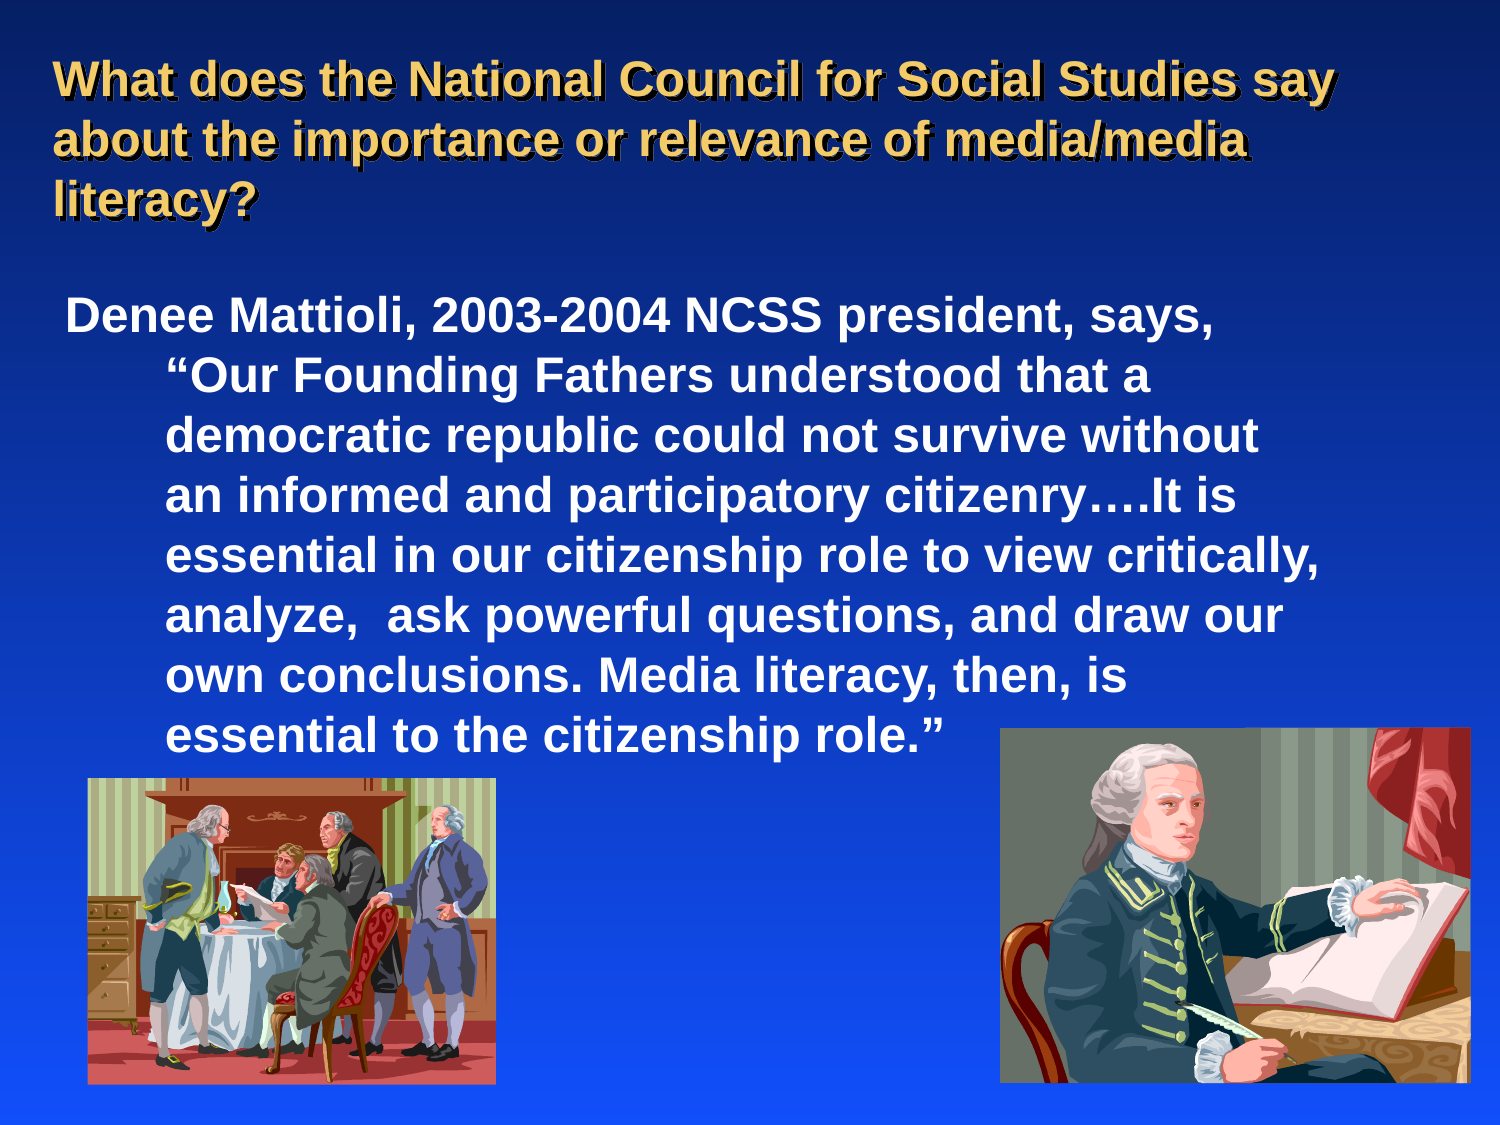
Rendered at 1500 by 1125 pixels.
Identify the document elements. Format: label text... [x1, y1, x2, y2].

picture [87, 774, 501, 1089]
title What does the National Council for Social Studies say about the importance or relevance of media/media literacy? [36, 36, 1463, 376]
picture [999, 723, 1476, 1088]
list Denee Mattioli, 2003-2004 NCSS president, says, “Our Founding Fathers understood that a democratic republic could not survive without an informed and participatory citizenry….It is essential in our citizenship role to view critically, analyze, ask powerful questions, and draw our own conclusions. Media literacy, then, is essential to the citizenship role.” [49, 274, 1339, 814]
